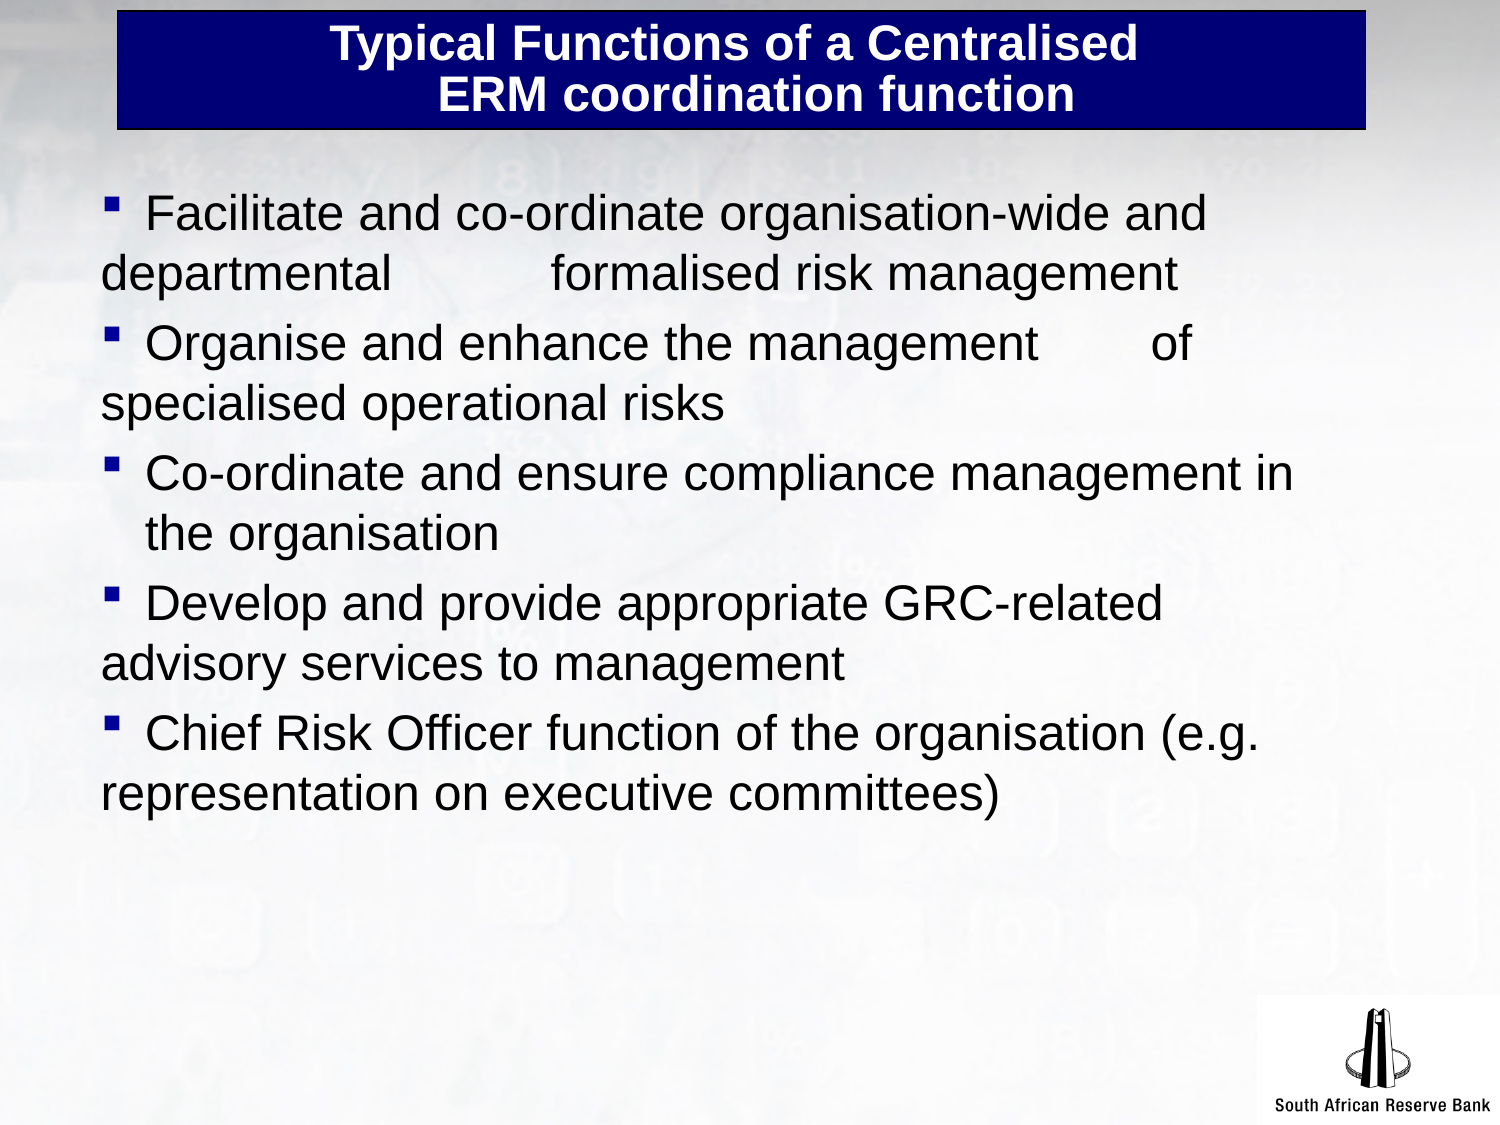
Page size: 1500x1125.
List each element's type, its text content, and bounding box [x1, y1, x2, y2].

list Facilitate and co-ordinate organisation-wide and departmental formalised risk management Organise and enhance the management of specialised operational risks Co-ordinate and ensure compliance management in the organisation Develop and provide appropriate GRC-related advisory services to management Chief Risk Officer function of the organisation (e.g. representation on executive committees) [41, 172, 1424, 918]
title Typical Functions of a Centralised ERM coordination function [117, 10, 1366, 130]
picture [0, 0, 1500, 1125]
